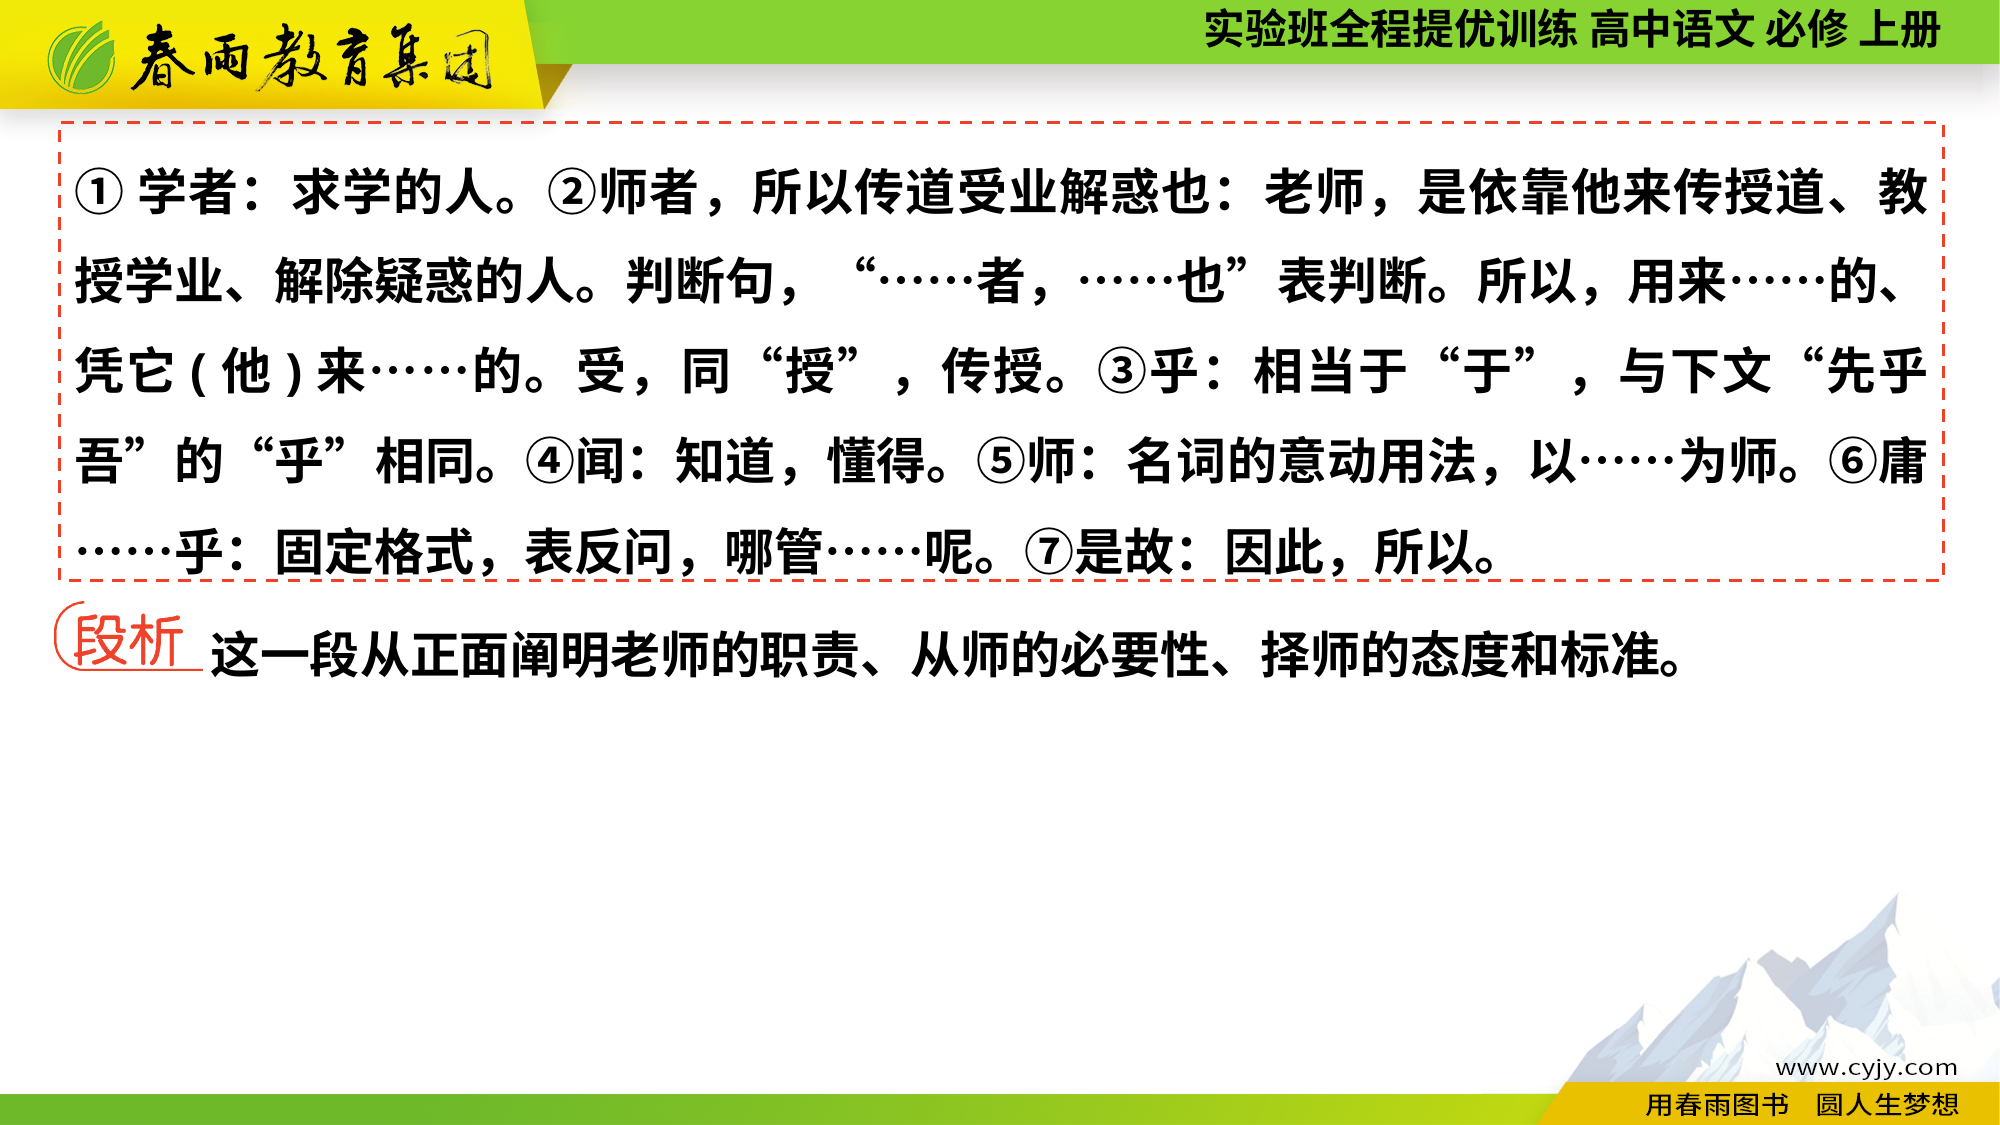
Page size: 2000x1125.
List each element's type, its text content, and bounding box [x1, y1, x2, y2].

text_box 这一段从正面阐明老师的职责、从师的必要性、择师的态度和标准。 [59, 586, 1944, 692]
picture [0, 0, 2000, 1125]
list ①学者：求学的人。②师者，所以传道受业解惑也：老师，是依靠他来传授道、教授学业、解除疑惑的人。判断句，“……者，……也”表判断。所以，用来……的、凭它(他)来……的。受，同“授”，传授。③乎：相当于“于”，与下文“先乎吾”的“乎”相同。④闻：知道，懂得。⑤师：名词的意动用法，以……为师。⑥庸……乎：固定格式，表反问，哪管……呢。⑦是故：因此，所以。 [59, 122, 1944, 581]
